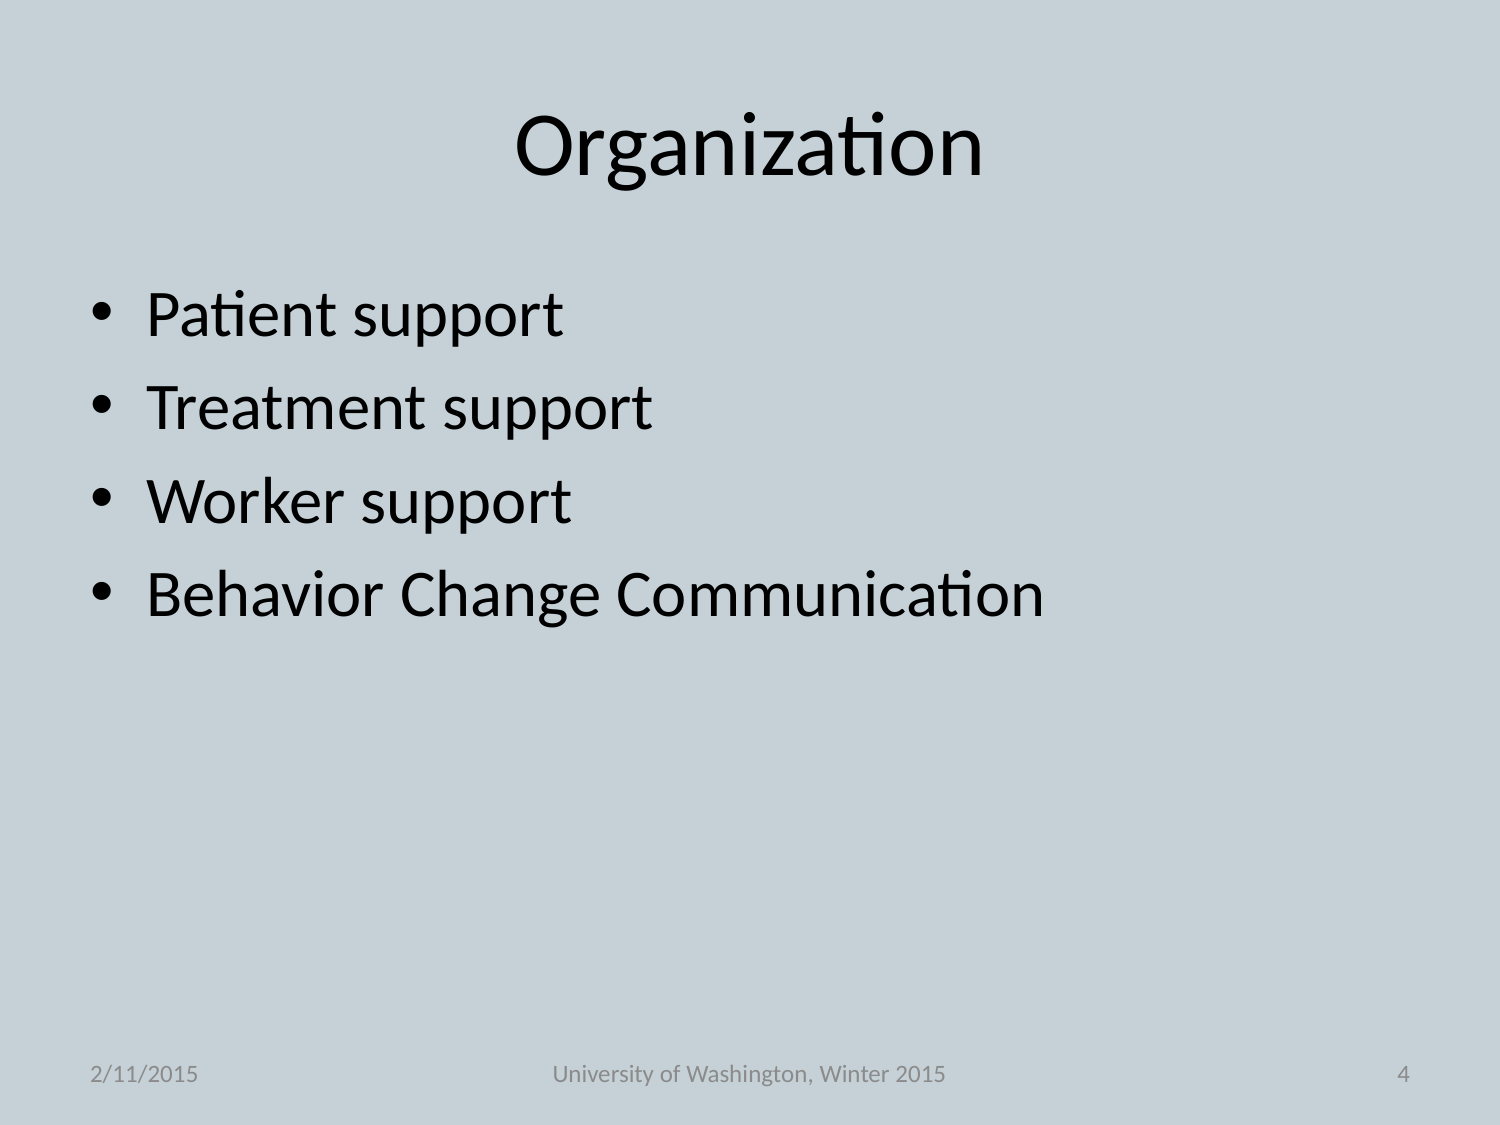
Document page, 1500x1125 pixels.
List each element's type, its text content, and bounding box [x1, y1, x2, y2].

title Organization [75, 45, 1425, 233]
footer University of Washington, Winter 2015 [512, 1042, 988, 1103]
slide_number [75, 1042, 425, 1103]
list Patient support Treatment support Worker support Behavior Change Communication [75, 262, 1425, 1005]
slide_number 4 [1074, 1042, 1425, 1103]
